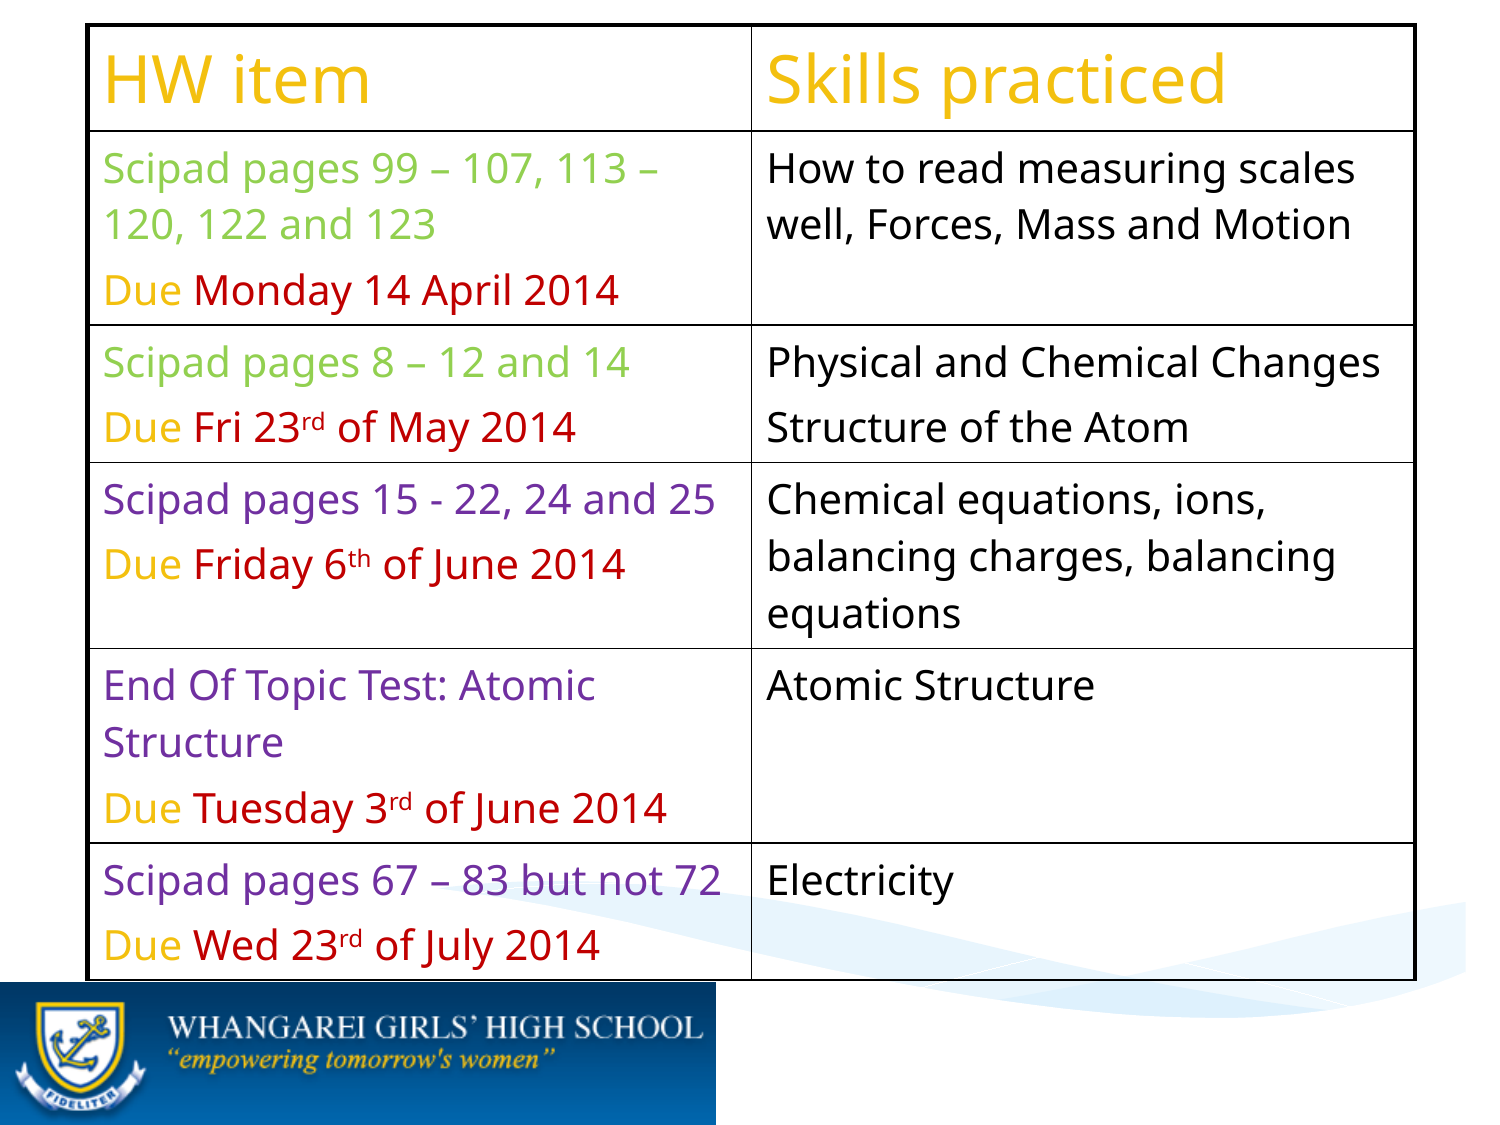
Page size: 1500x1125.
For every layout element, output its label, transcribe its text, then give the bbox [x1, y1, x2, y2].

table_cell Electricity [752, 844, 1413, 979]
picture [0, 982, 716, 1125]
table_header Skills practiced [752, 27, 1413, 130]
table_cell Chemical equations, ions, balancing charges, balancing equations [752, 463, 1413, 648]
table_cell Scipad pages 8 – 12 and 14 Due Fri 23rd of May 2014 [90, 326, 751, 462]
table_cell Scipad pages 15 - 22, 24 and 25 Due Friday 6th of June 2014 [90, 463, 751, 648]
table_cell End Of Topic Test: Atomic Structure Due Tuesday 3rd of June 2014 [90, 649, 751, 842]
table_cell Scipad pages 67 – 83 but not 72 Due Wed 23rd of July 2014 [90, 844, 751, 979]
table_header HW item [90, 27, 751, 130]
table_cell How to read measuring scales well, Forces, Mass and Motion [752, 132, 1413, 324]
table_cell Physical and Chemical Changes Structure of the Atom [752, 326, 1413, 462]
table_cell Scipad pages 99 – 107, 113 – 120, 122 and 123 Due Monday 14 April 2014 [90, 132, 751, 324]
table_cell Atomic Structure [752, 649, 1413, 842]
